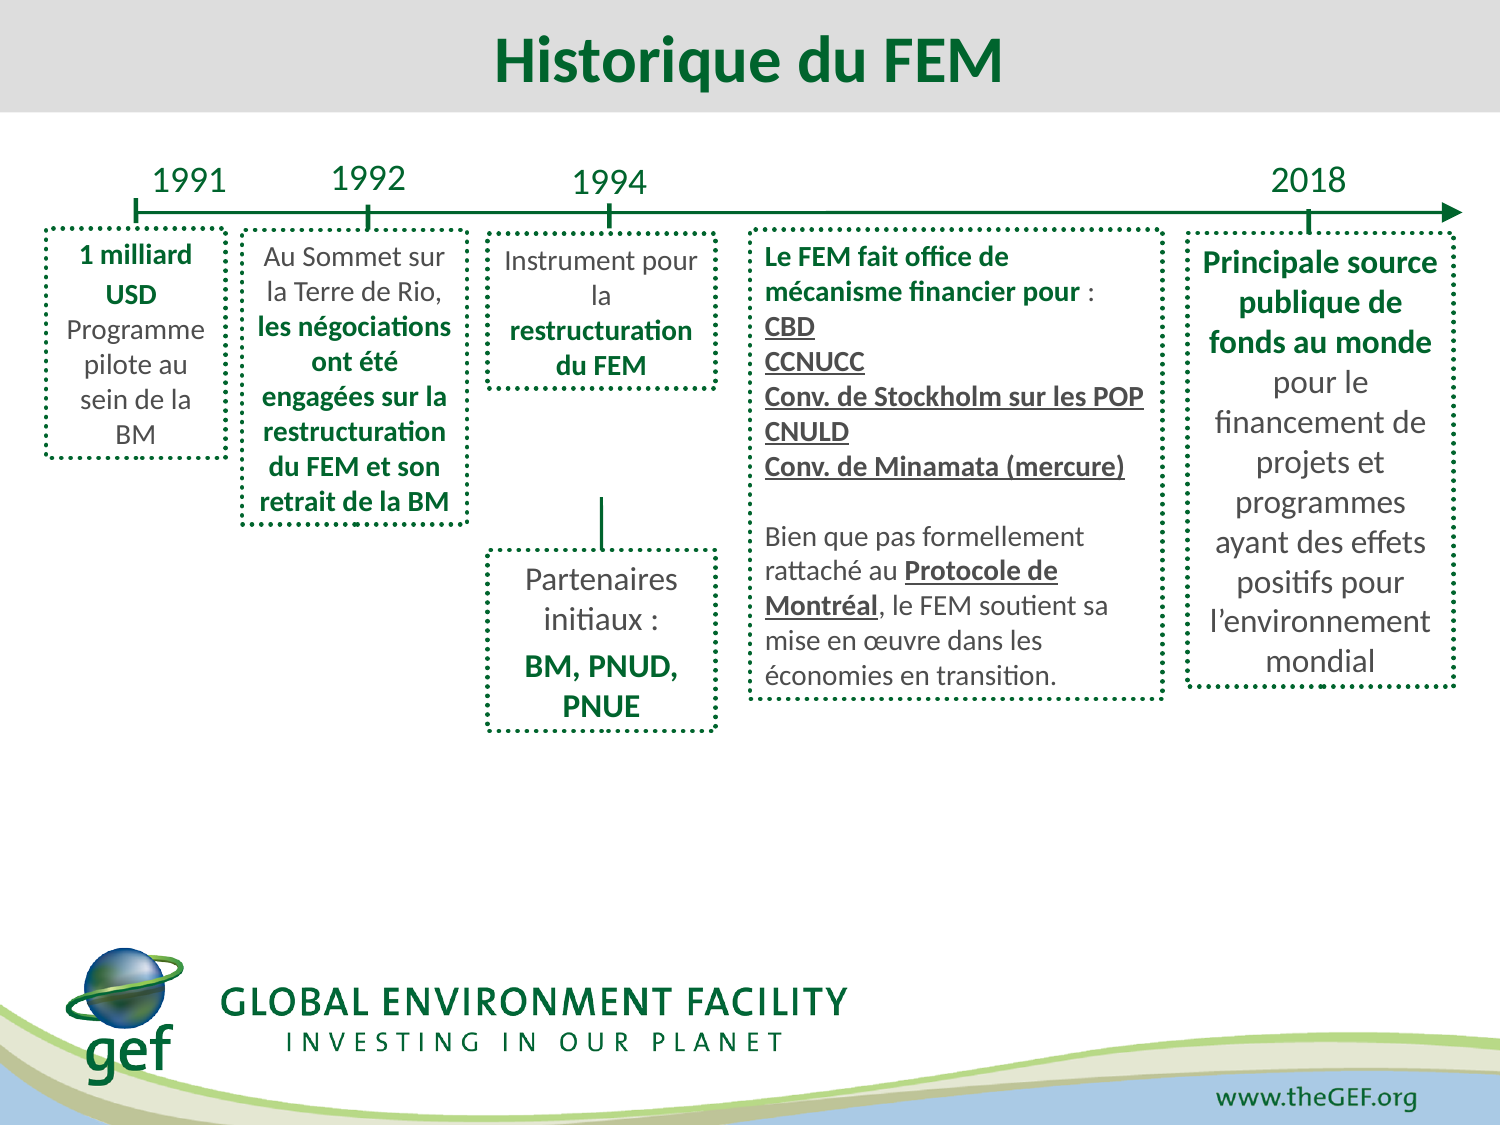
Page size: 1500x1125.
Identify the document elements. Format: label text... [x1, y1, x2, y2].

text_box Le FEM fait office de mécanisme financier pour : CBD CCNUCC Conv. de Stockholm sur les POP CNULD Conv. de Minamata (mercure) Bien que pas formellement rattaché au Protocole de Montréal, le FEM soutient sa mise en œuvre dans les économies en transition. [750, 229, 1163, 699]
text_box 1994 [556, 149, 663, 210]
text_box 1992 [315, 146, 421, 206]
text_box 1991 [136, 147, 242, 208]
text_box 2018 [1255, 147, 1362, 208]
text_box Au Sommet sur la Terre de Rio, les négociations ont été engagées sur la restructuration du FEM et son retrait de la BM [242, 229, 468, 525]
text_box Principale source publique de fonds au monde pour le financement de projets et programmes ayant des effets positifs pour l’environnement mondial [1187, 232, 1454, 687]
text_box [1309, 202, 1463, 223]
text_box Historique du FEM [0, 0, 1500, 113]
text_box Partenaires initiaux : BM, PNUD, PNUE [487, 549, 716, 732]
text_box 1 milliard USD Programme pilote au sein de la BM [46, 228, 226, 458]
picture [0, 920, 1500, 1125]
text_box Instrument pour la restructuration du FEM [487, 233, 716, 389]
